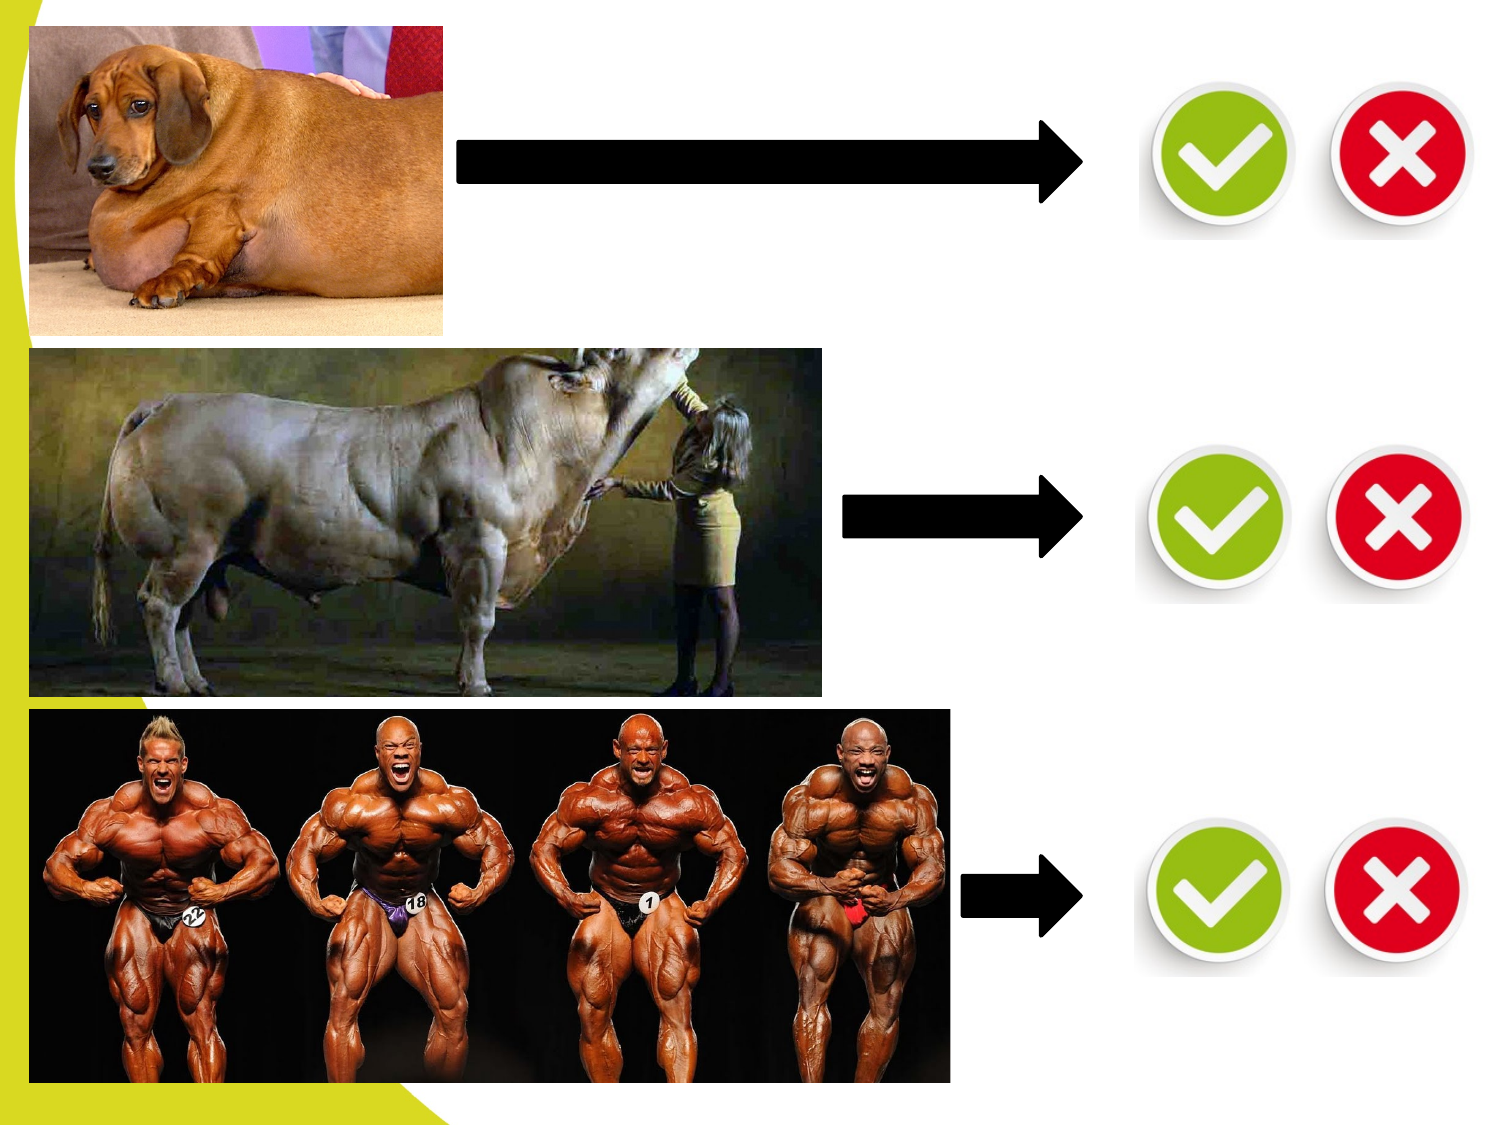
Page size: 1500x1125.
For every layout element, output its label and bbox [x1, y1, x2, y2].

text_box [456, 120, 1083, 204]
text_box [842, 474, 1083, 559]
list [29, 25, 443, 336]
picture [0, 0, 1500, 1125]
text_box [960, 854, 1083, 938]
